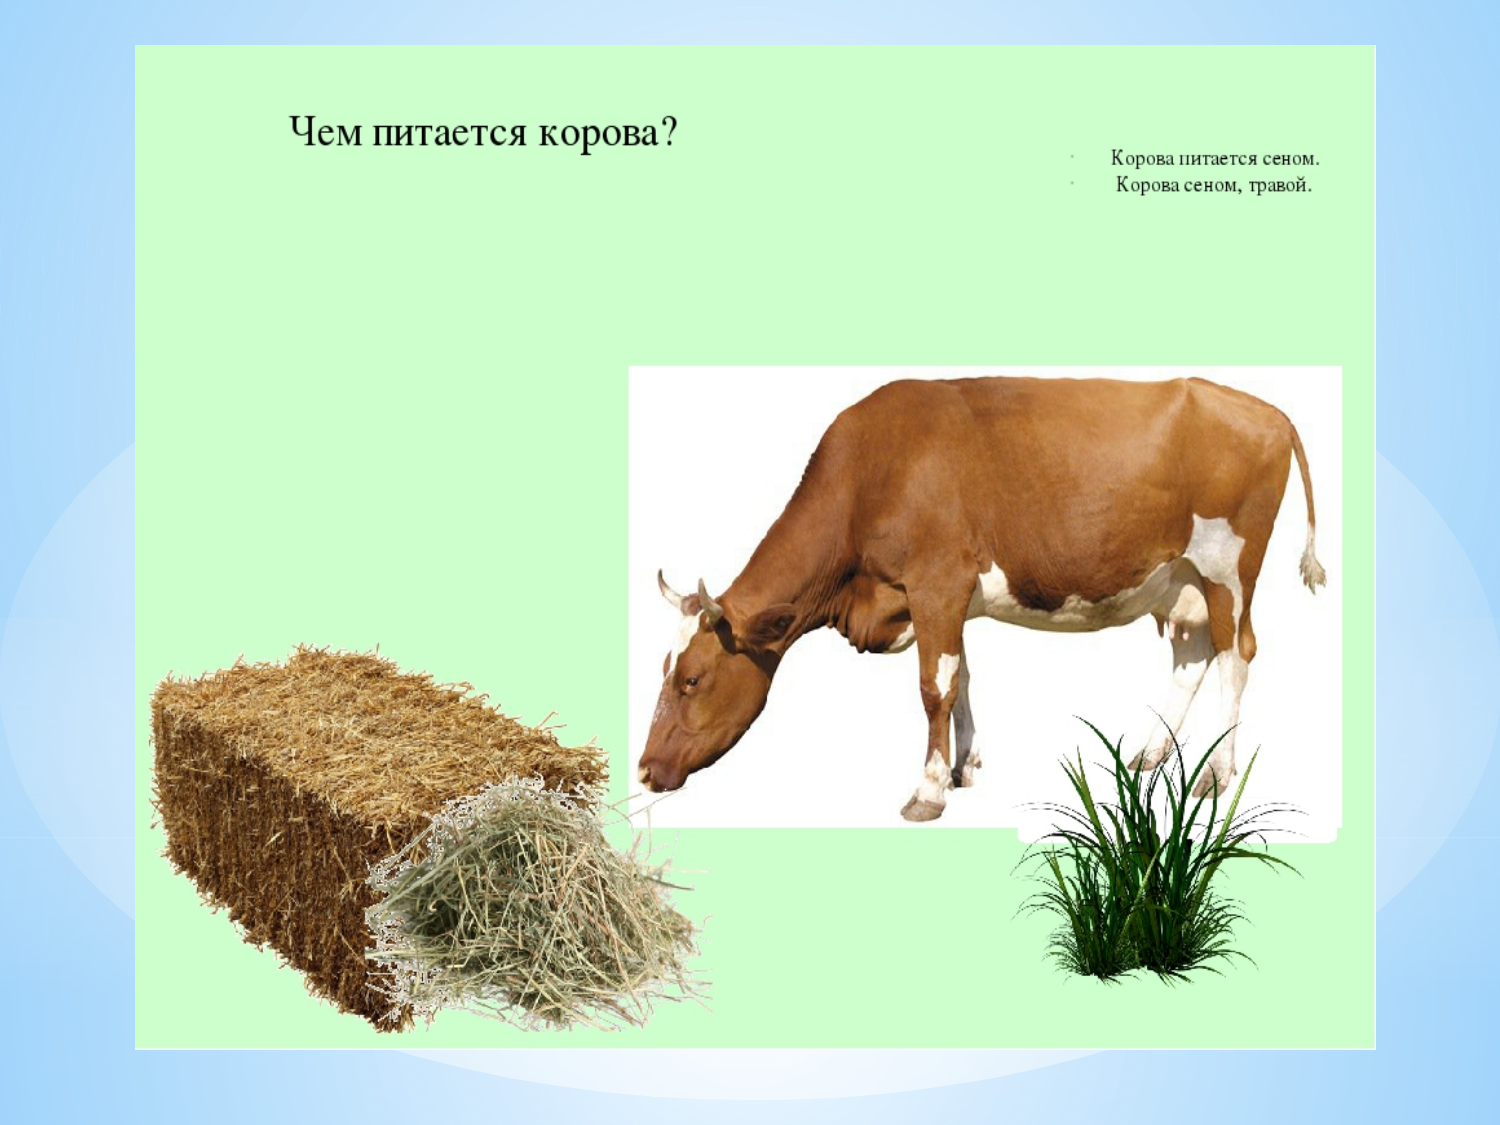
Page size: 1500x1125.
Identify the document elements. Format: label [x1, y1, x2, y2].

picture [135, 45, 1377, 1050]
